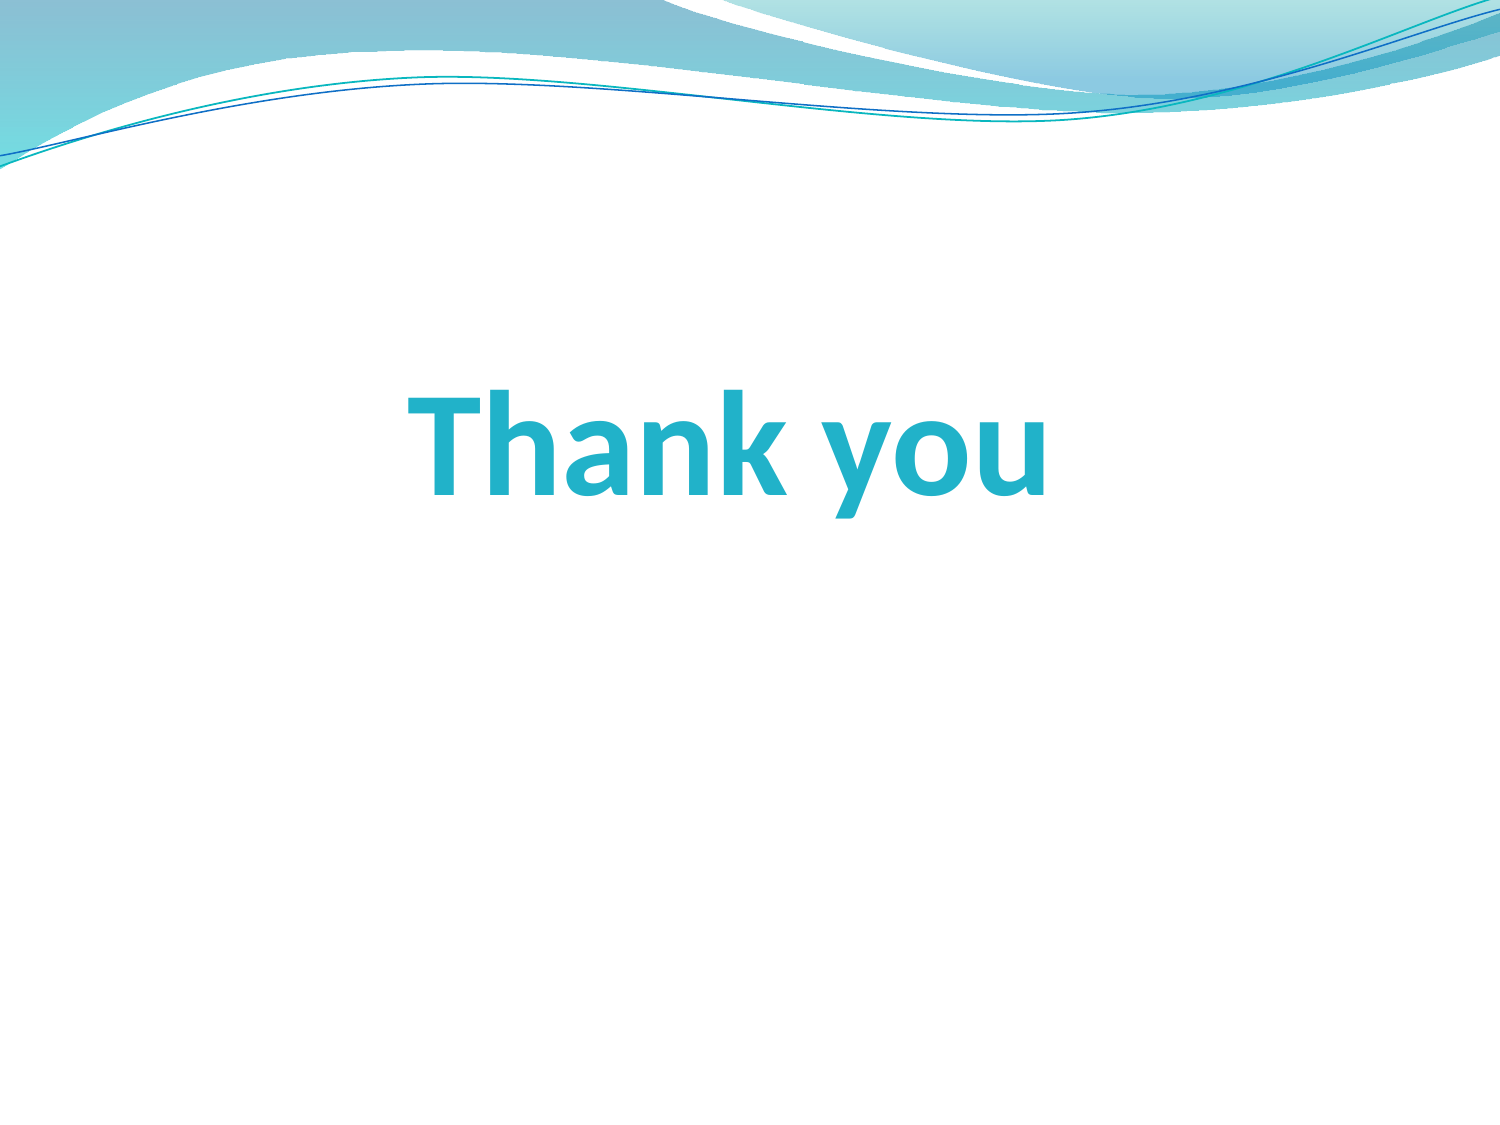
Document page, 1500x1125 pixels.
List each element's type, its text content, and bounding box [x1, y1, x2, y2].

title Thank you [87, 224, 1376, 525]
